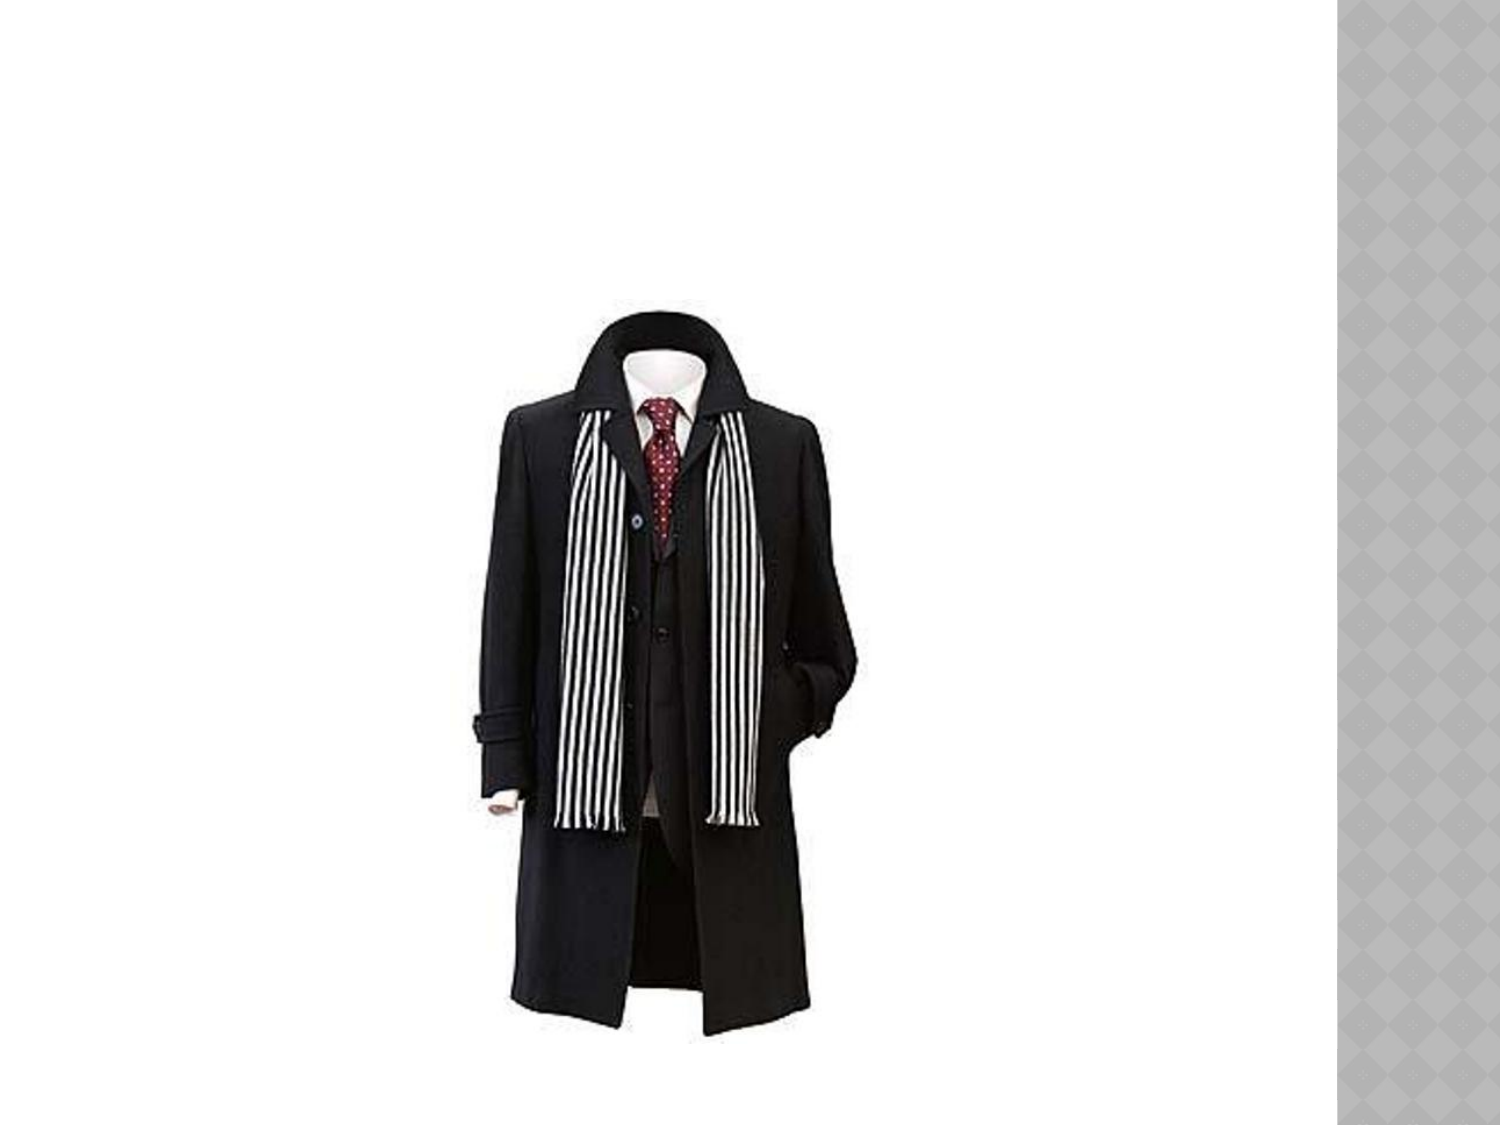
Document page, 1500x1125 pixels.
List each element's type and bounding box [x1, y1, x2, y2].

picture [449, 299, 876, 1044]
